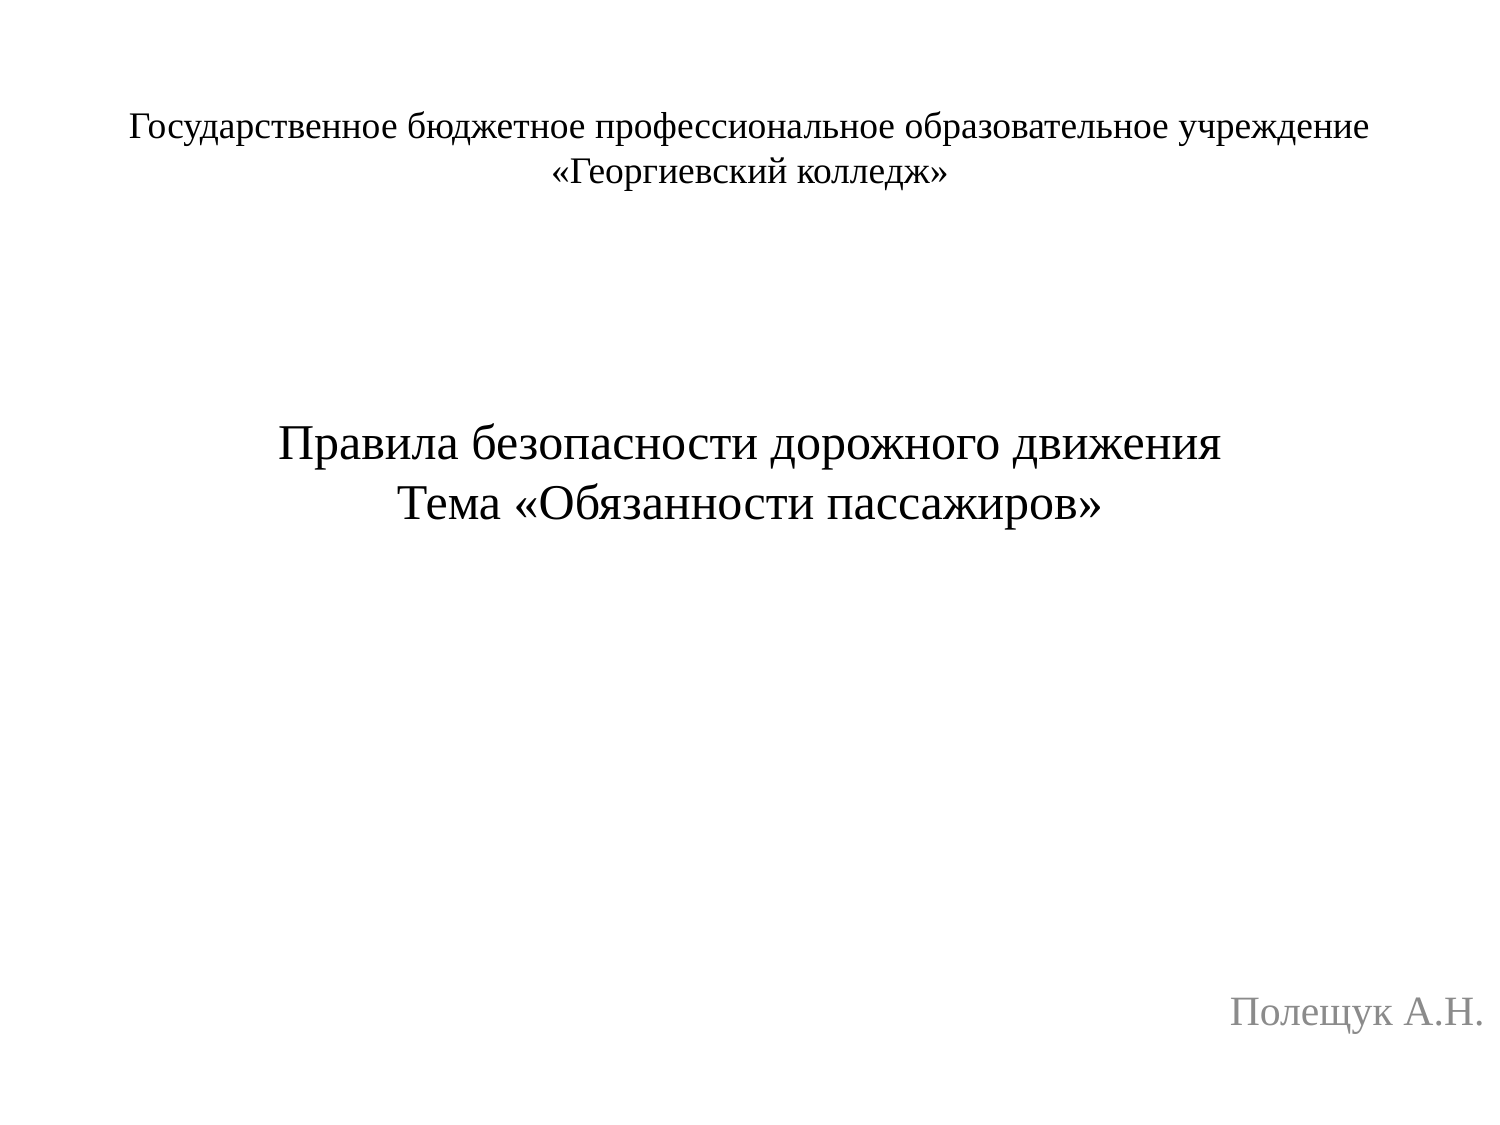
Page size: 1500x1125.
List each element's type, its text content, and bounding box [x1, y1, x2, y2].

text_box Государственное бюджетное профессиональное образовательное учреждение «Георгиевский колледж» [0, 93, 1500, 199]
subtitle Полещук А.Н. [0, 975, 1500, 1120]
title Правила безопасности дорожного движения Тема «Обязанности пассажиров» [112, 349, 1388, 591]
